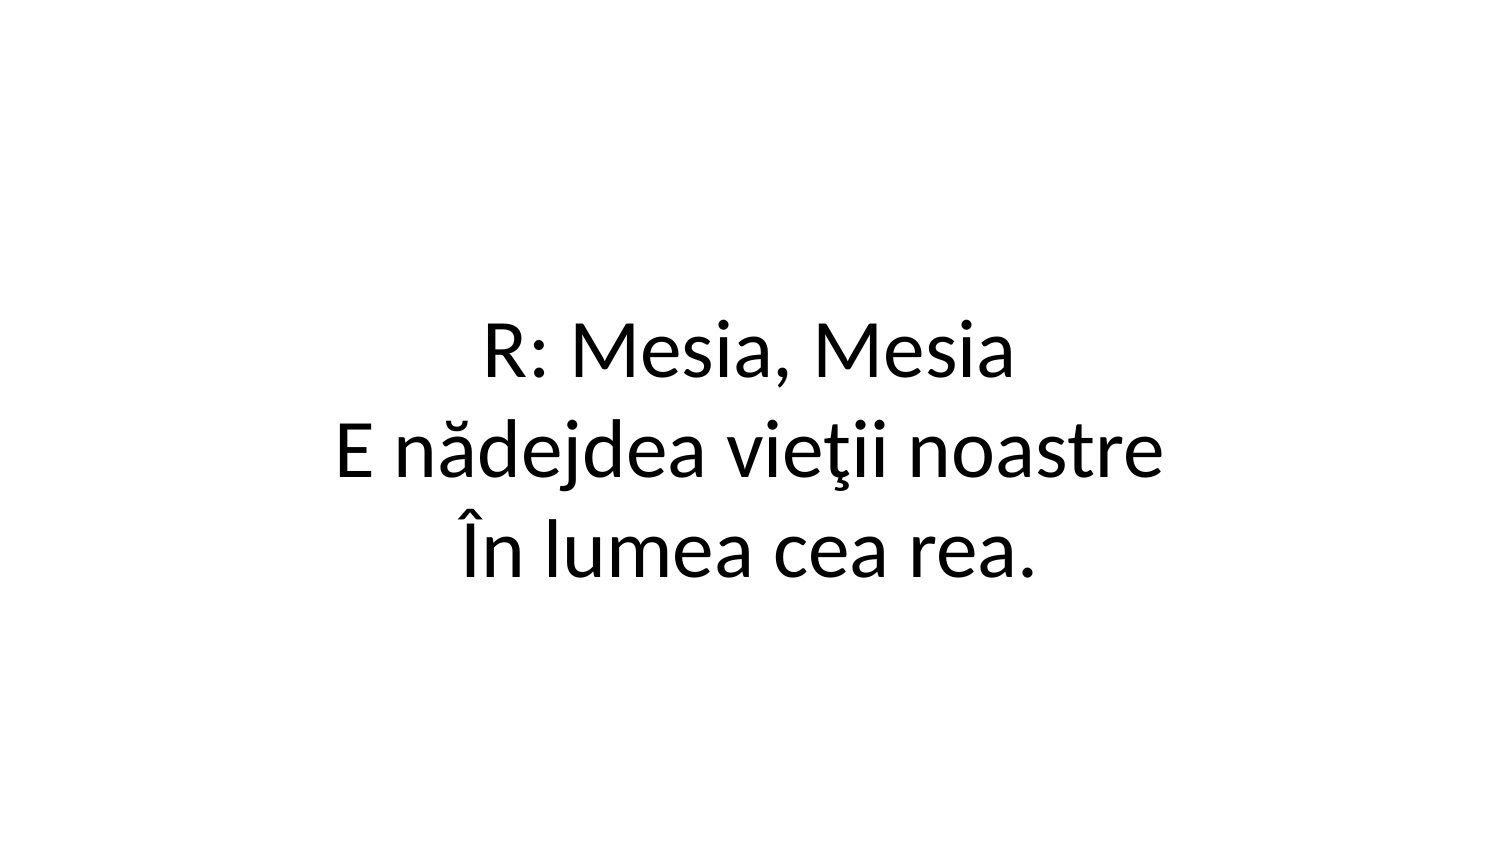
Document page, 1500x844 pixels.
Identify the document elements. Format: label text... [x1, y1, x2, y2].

text_box R: Mesia, Mesia E nădejdea vieţii noastre În lumea cea rea. [319, 242, 1181, 602]
